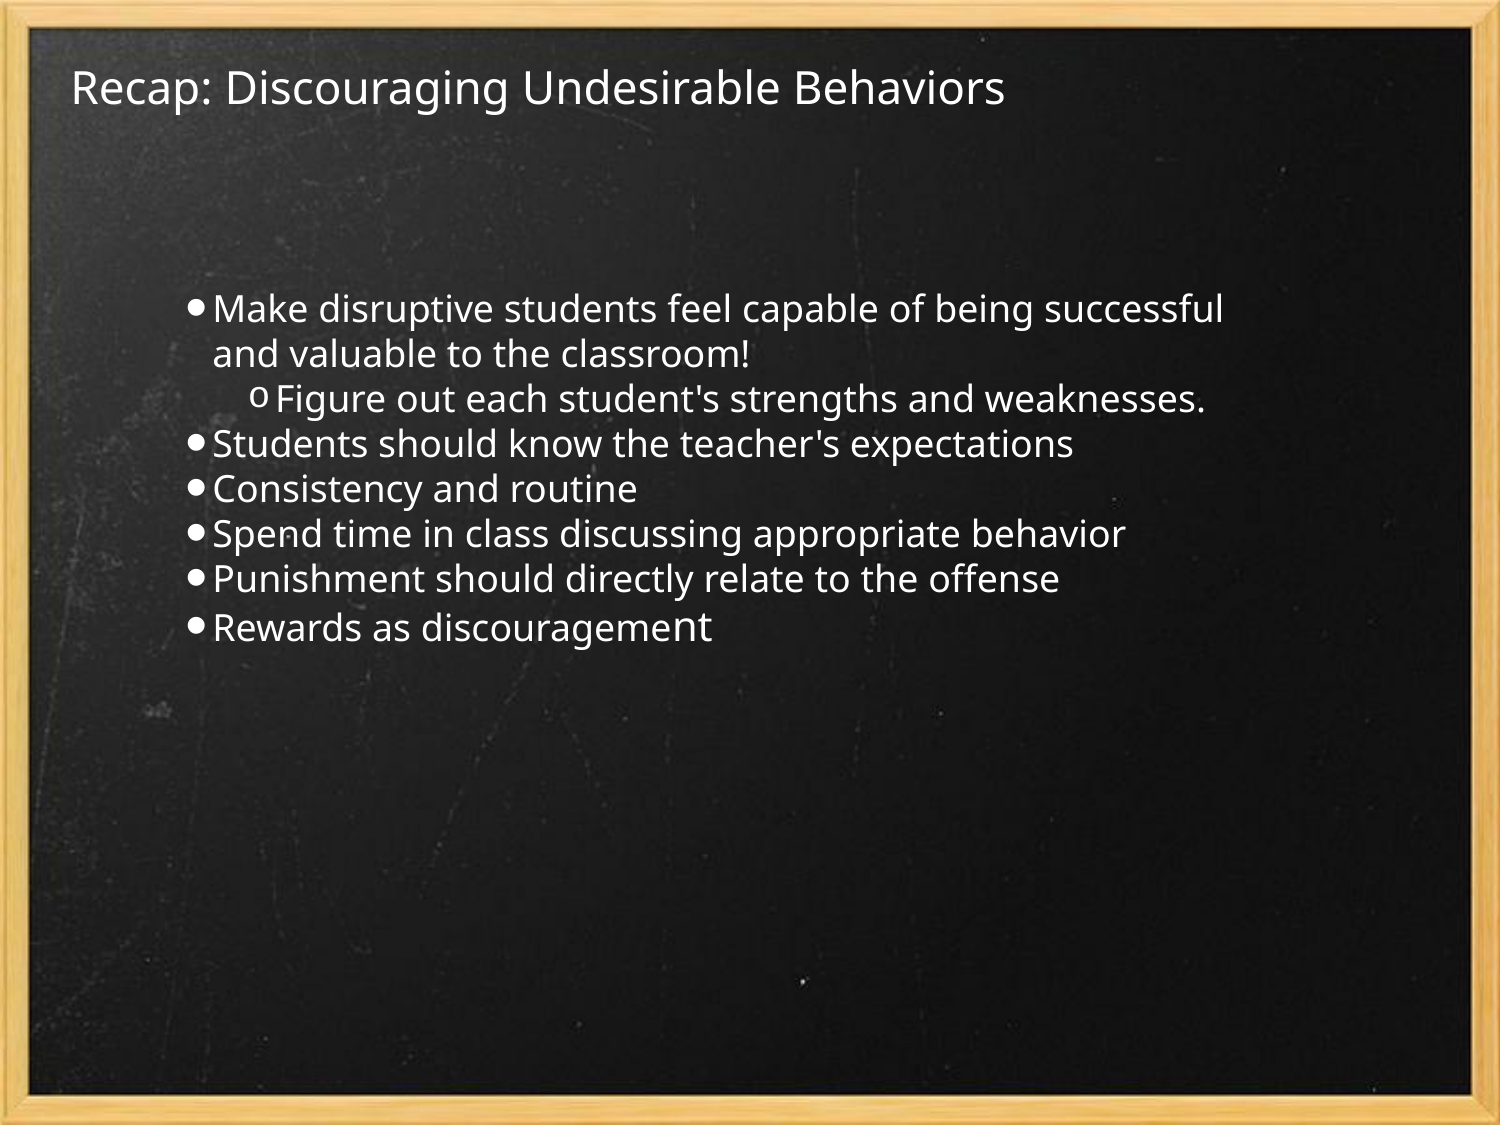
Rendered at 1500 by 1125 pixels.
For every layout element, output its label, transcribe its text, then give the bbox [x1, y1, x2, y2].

title Recap: Discouraging Undesirable Behaviors [43, 43, 1452, 262]
picture [0, 0, 1500, 1125]
list Make disruptive students feel capable of being successful and valuable to the classroom! Figure out each student's strengths and weaknesses. Students should know the teacher's expectations Consistency and routine Spend time in class discussing appropriate behavior Punishment should directly relate to the offense Rewards as discouragement [135, 270, 1269, 938]
